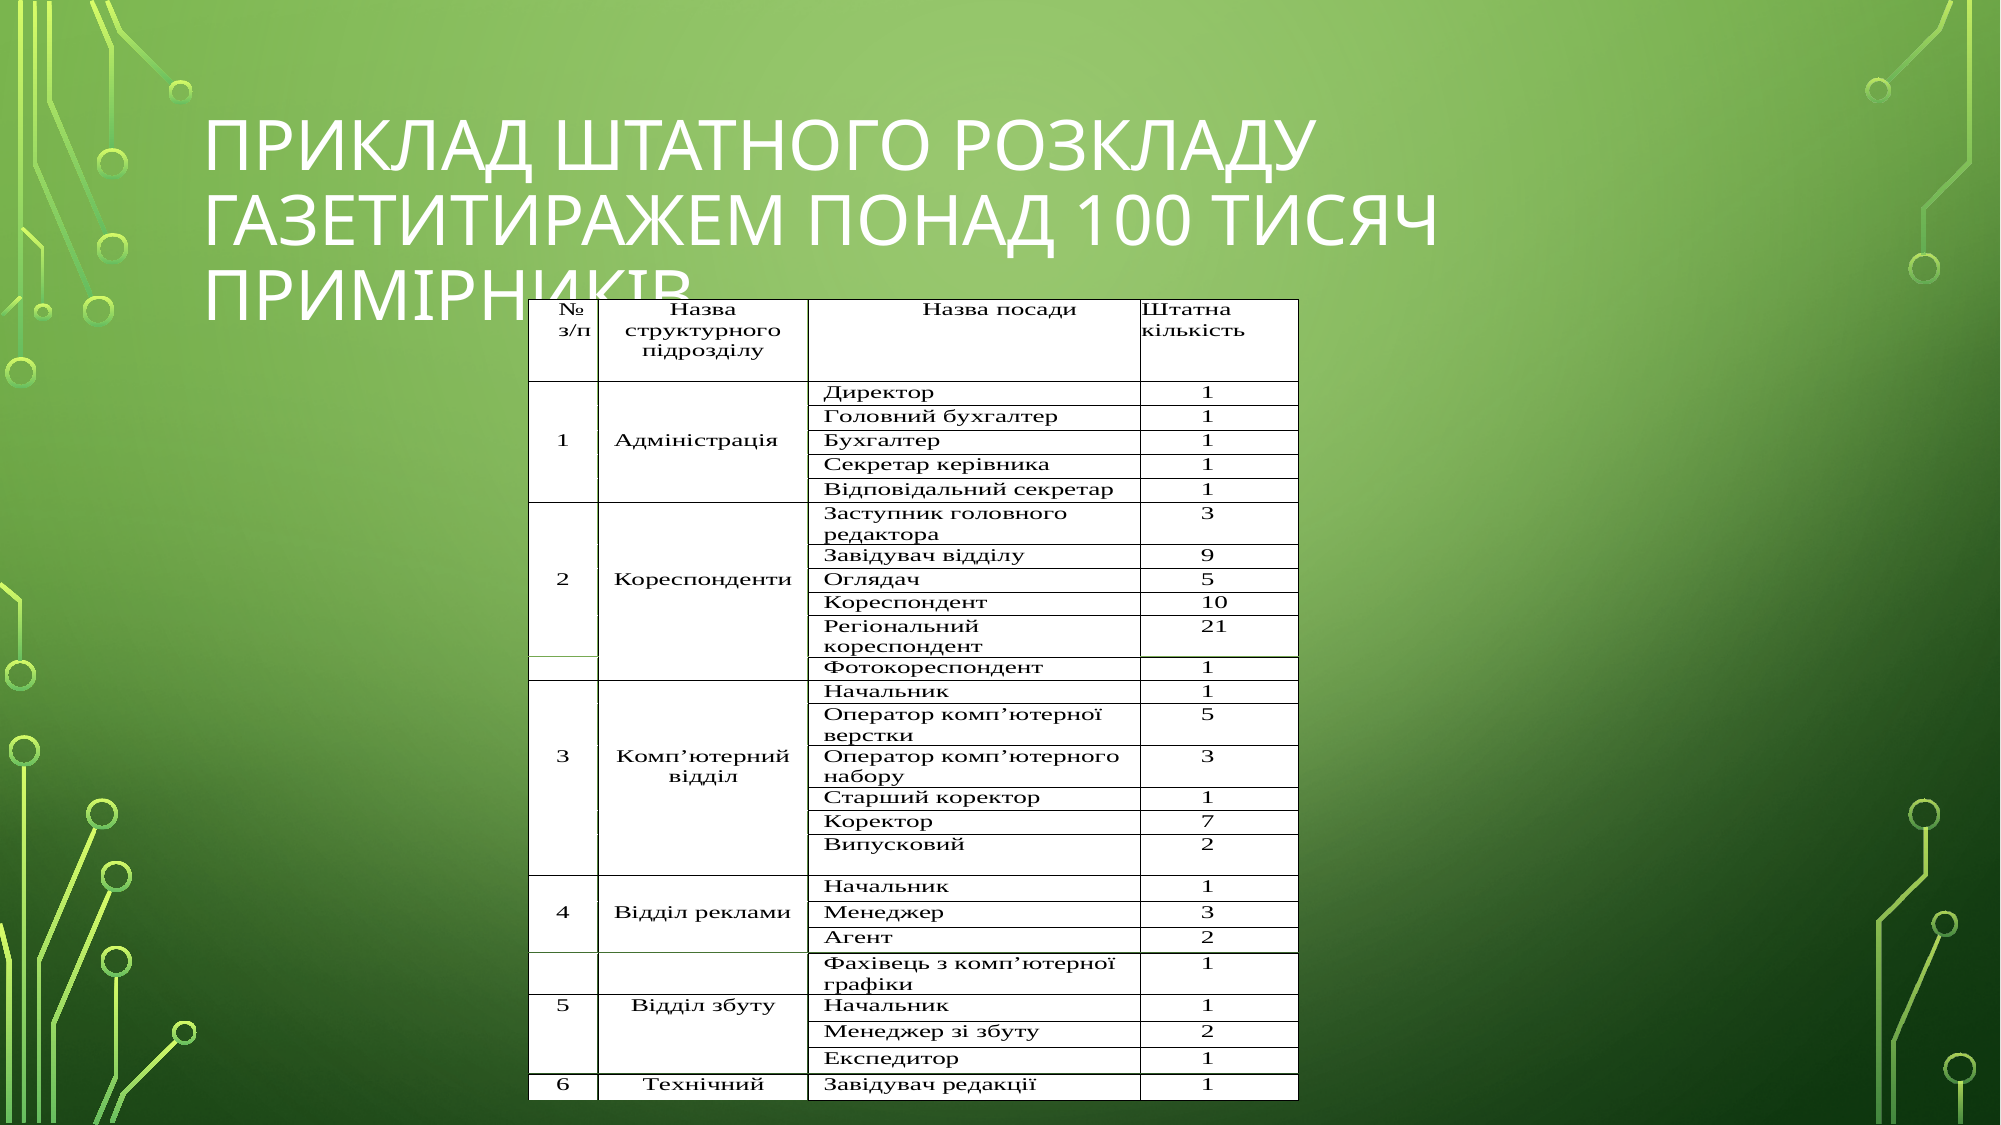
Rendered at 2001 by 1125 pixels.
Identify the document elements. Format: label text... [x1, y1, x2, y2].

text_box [474, 298, 1301, 1101]
title приклад штатного розкладу газетитиражем понад 100 тисяч примірників [187, 101, 1813, 344]
